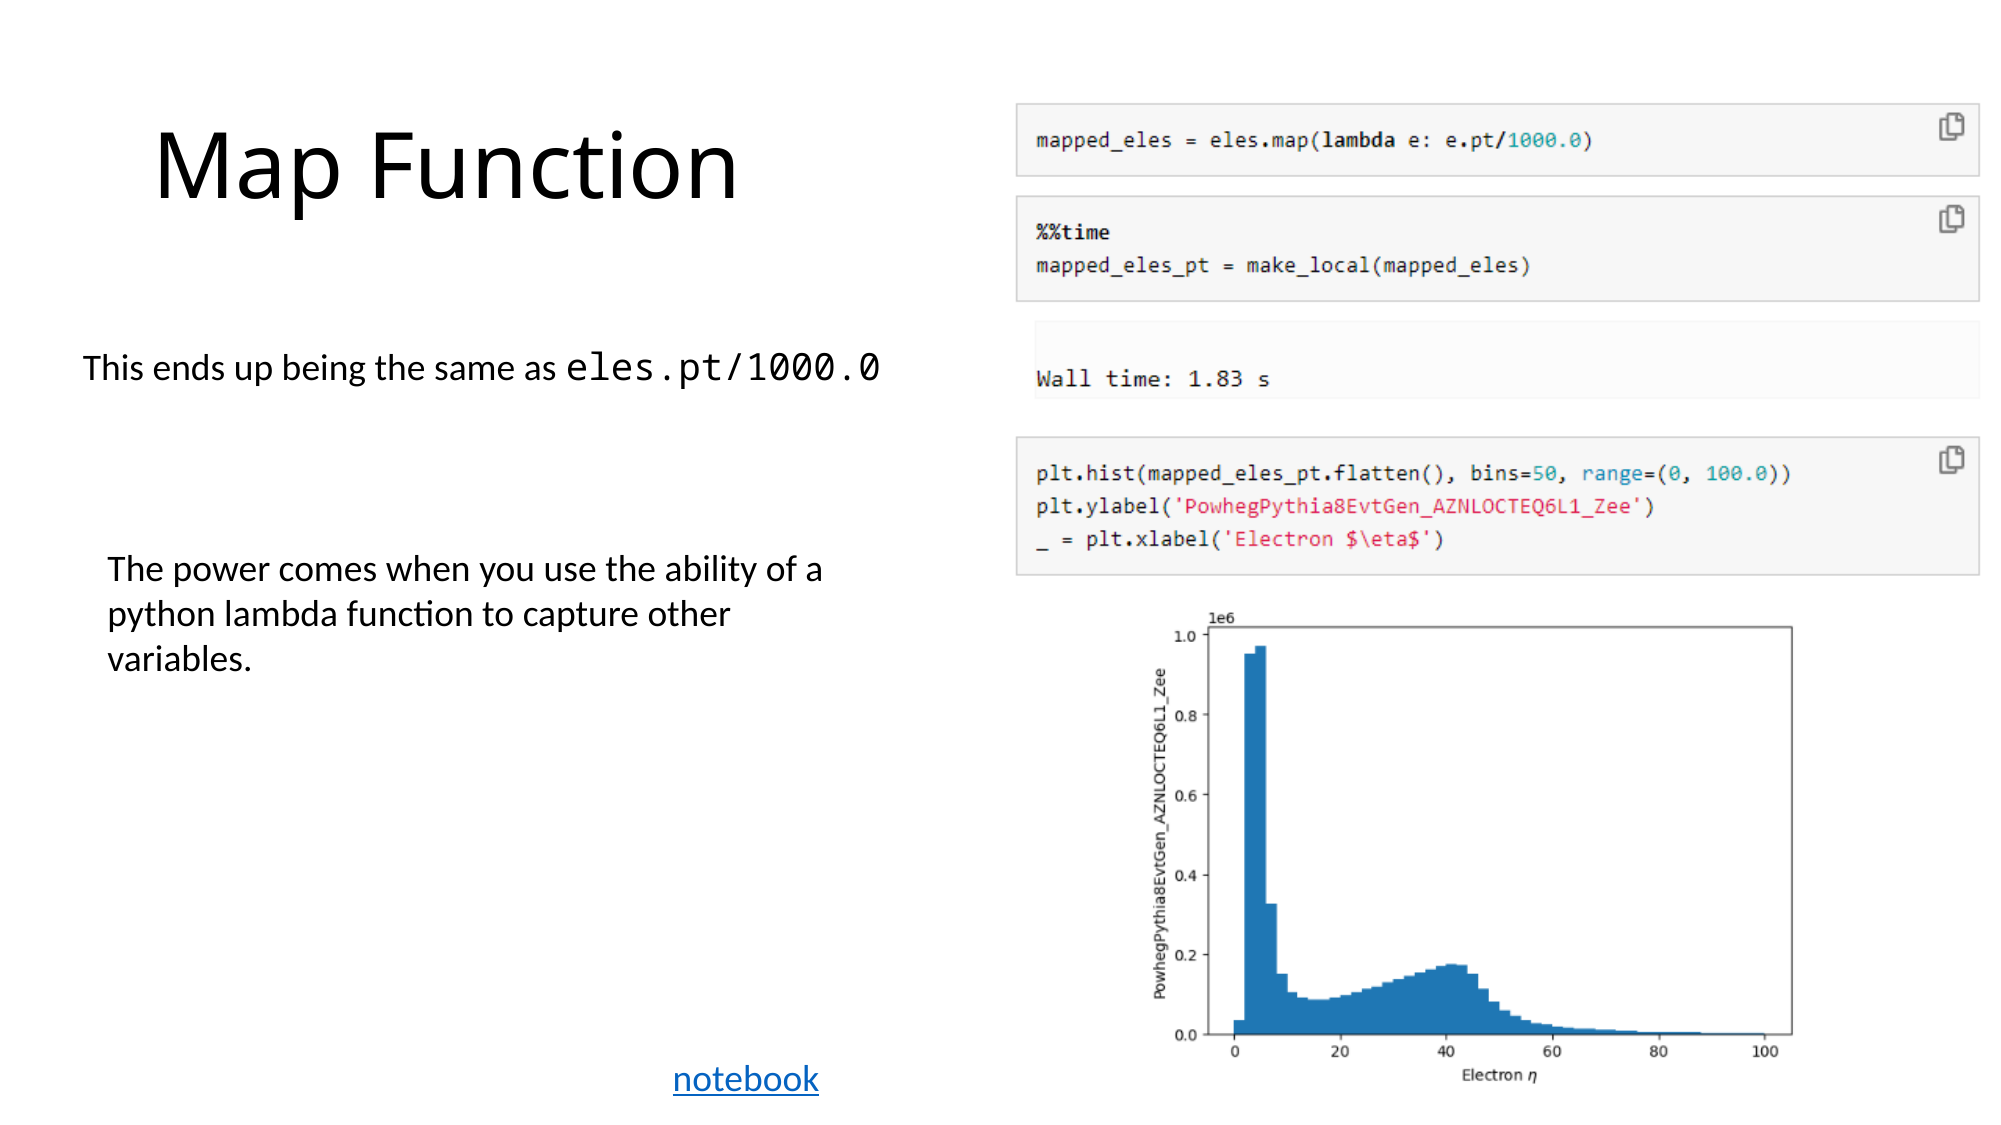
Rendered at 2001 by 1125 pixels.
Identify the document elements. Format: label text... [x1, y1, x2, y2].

text_box This ends up being the same as eles.pt/1000.0 [68, 335, 896, 395]
picture [999, 80, 1999, 1089]
text_box The power comes when you use the ability of a python lambda function to capture other variables. [92, 536, 856, 687]
title Map Function [137, 59, 1863, 278]
text_box notebook [657, 1046, 835, 1107]
